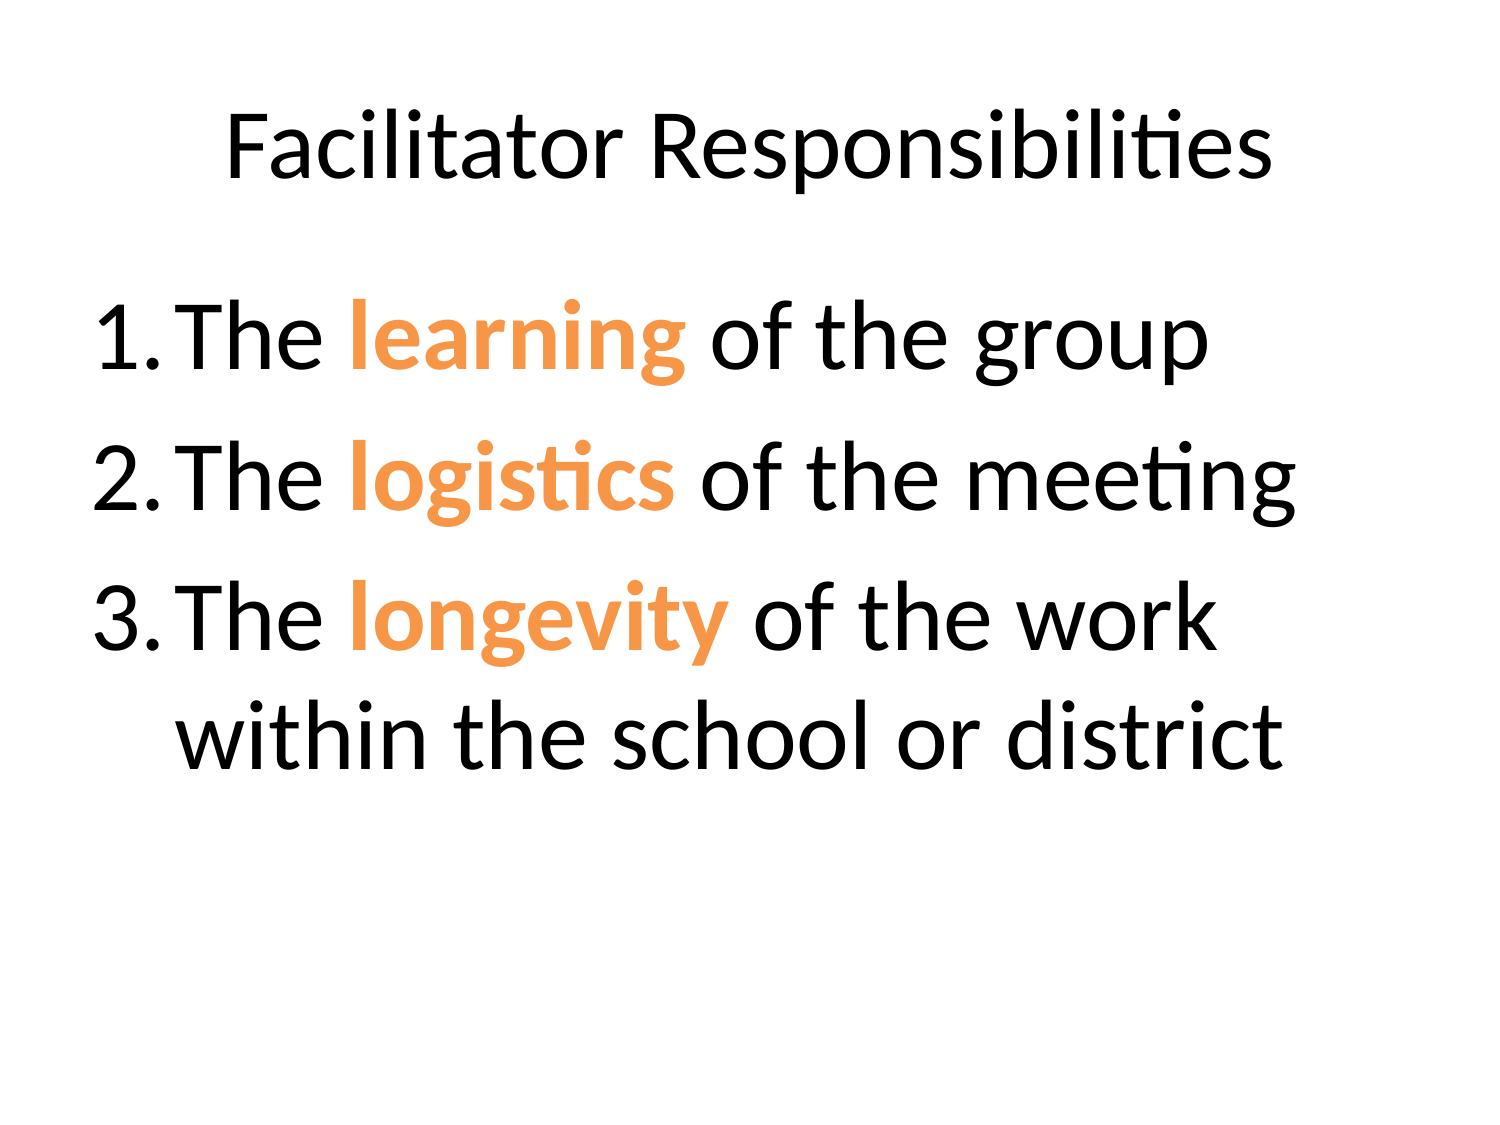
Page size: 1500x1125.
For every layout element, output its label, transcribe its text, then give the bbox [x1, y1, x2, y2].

list The learning of the group The logistics of the meeting The longevity of the work within the school or district [75, 262, 1425, 1005]
title Facilitator Responsibilities [75, 45, 1425, 233]
